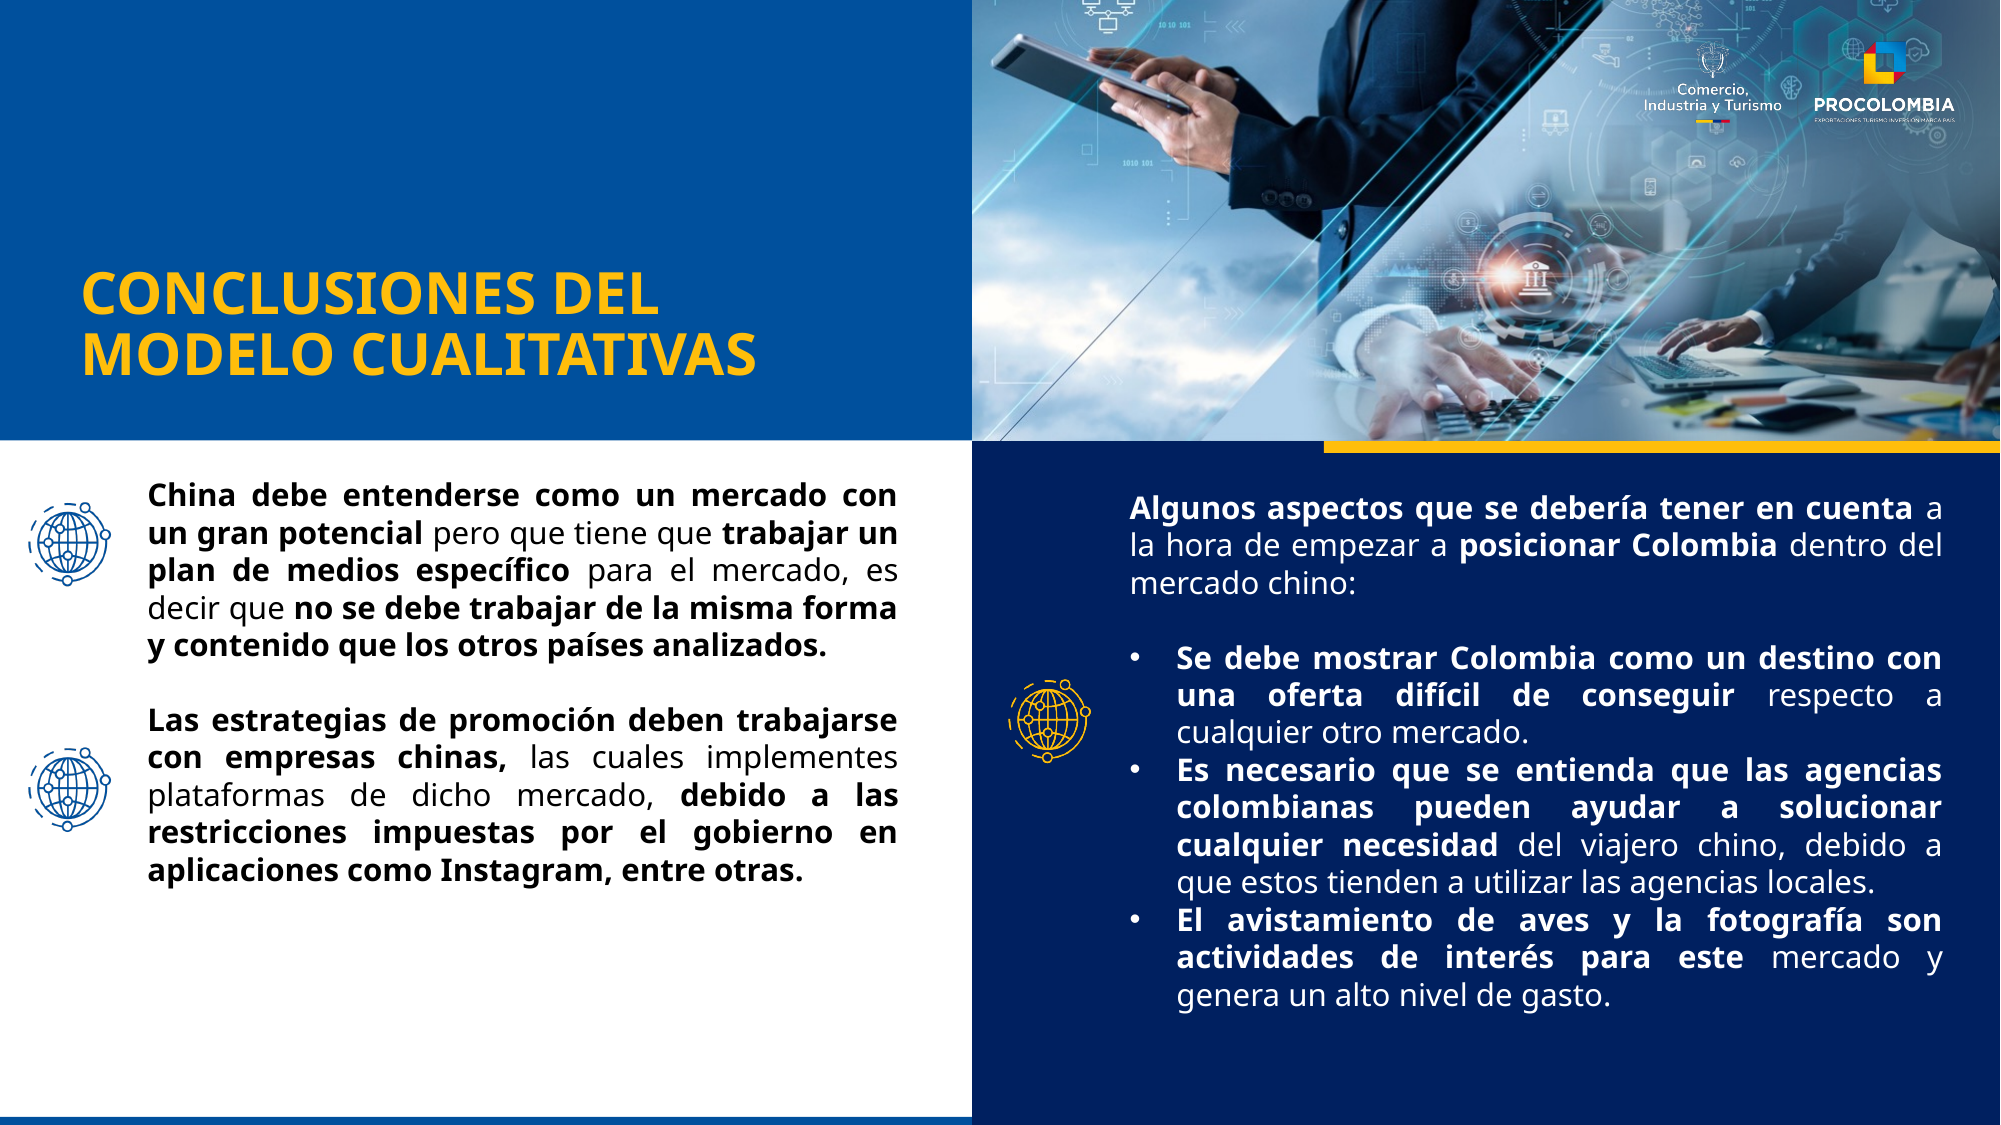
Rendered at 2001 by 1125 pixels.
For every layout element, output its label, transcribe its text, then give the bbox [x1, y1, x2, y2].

picture [972, 0, 2000, 441]
picture [998, 665, 1097, 773]
text_box Algunos aspectos que se debería tener en cuenta a la hora de empezar a posicionar Colombia dentro del mercado chino: Se debe mostrar Colombia como un destino con una oferta difícil de conseguir respecto a cualquier otro mercado. Es necesario que se entienda que las agencias colombianas pueden ayudar a solucionar cualquier necesidad del viajero chino, debido a que estos tienden a utilizar las agencias locales. El avistamiento de aves y la fotografía son actividades de interés para este mercado y genera un alto nivel de gasto. [1114, 480, 1959, 1020]
text_box China debe entenderse como un mercado con un gran potencial pero que tiene que trabajar un plan de medios específico para el mercado, es decir que no se debe trabajar de la misma forma y contenido que los otros países analizados. Las estrategias de promoción deben trabajarse con empresas chinas, las cuales implementes plataformas de dicho mercado, debido a las restricciones impuestas por el gobierno en aplicaciones como Instagram, entre otras. [132, 468, 914, 970]
text_box CONCLUSIONES DEL MODELO CUALITATIVAS [66, 137, 875, 394]
picture [18, 488, 117, 596]
picture [18, 734, 117, 841]
